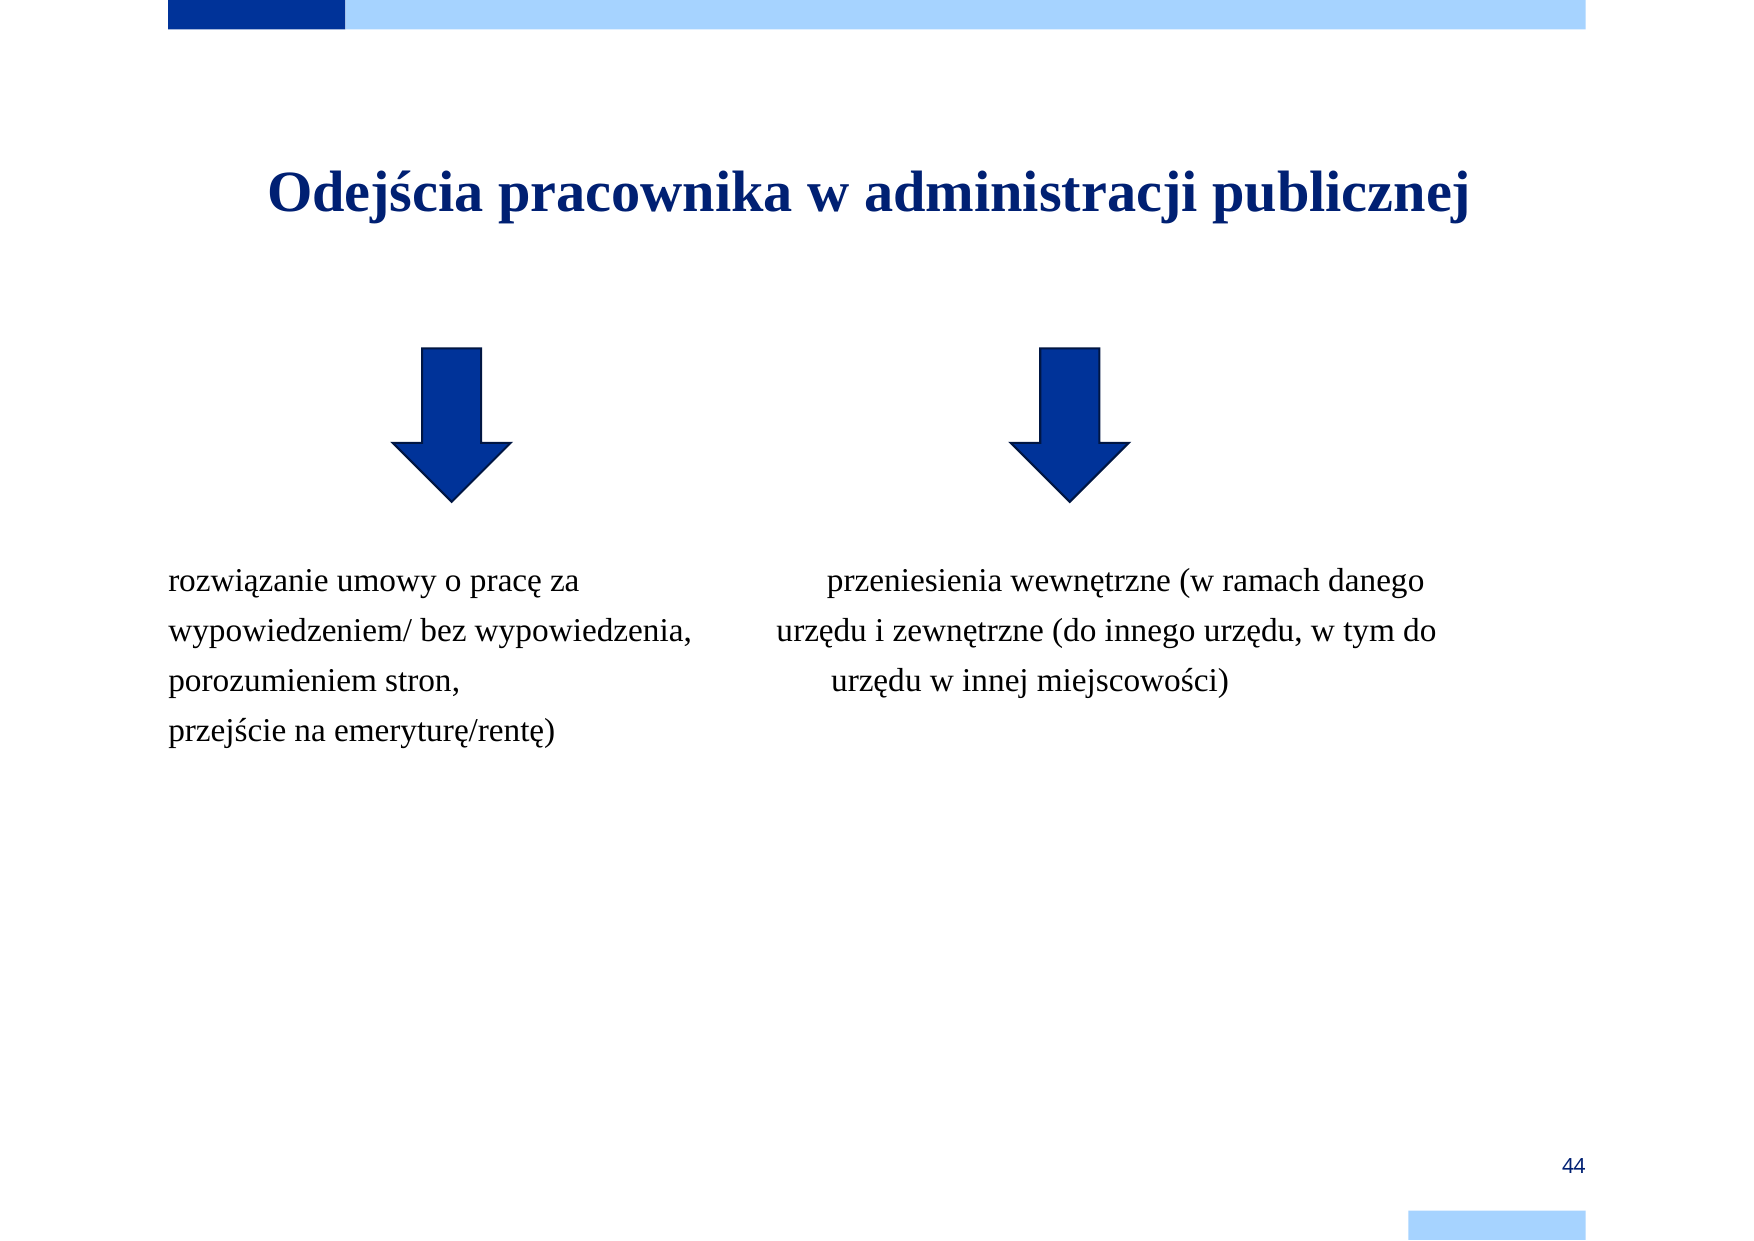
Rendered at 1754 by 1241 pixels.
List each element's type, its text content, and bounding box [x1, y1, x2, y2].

text_box [390, 347, 514, 504]
slide_number 44 [1408, 1151, 1586, 1182]
list rozwiązanie umowy o pracę za przeniesienia wewnętrzne (w ramach danego wypowiedzeniem/ bez wypowiedzenia, urzędu i zewnętrzne (do innego urzędu, w tym do porozumieniem stron, urzędu w innej miejscowości) przejście na emeryturę/rentę) [168, 324, 1586, 1093]
title Odejścia pracownika w administracji publicznej [168, 147, 1586, 324]
text_box [1008, 347, 1132, 504]
